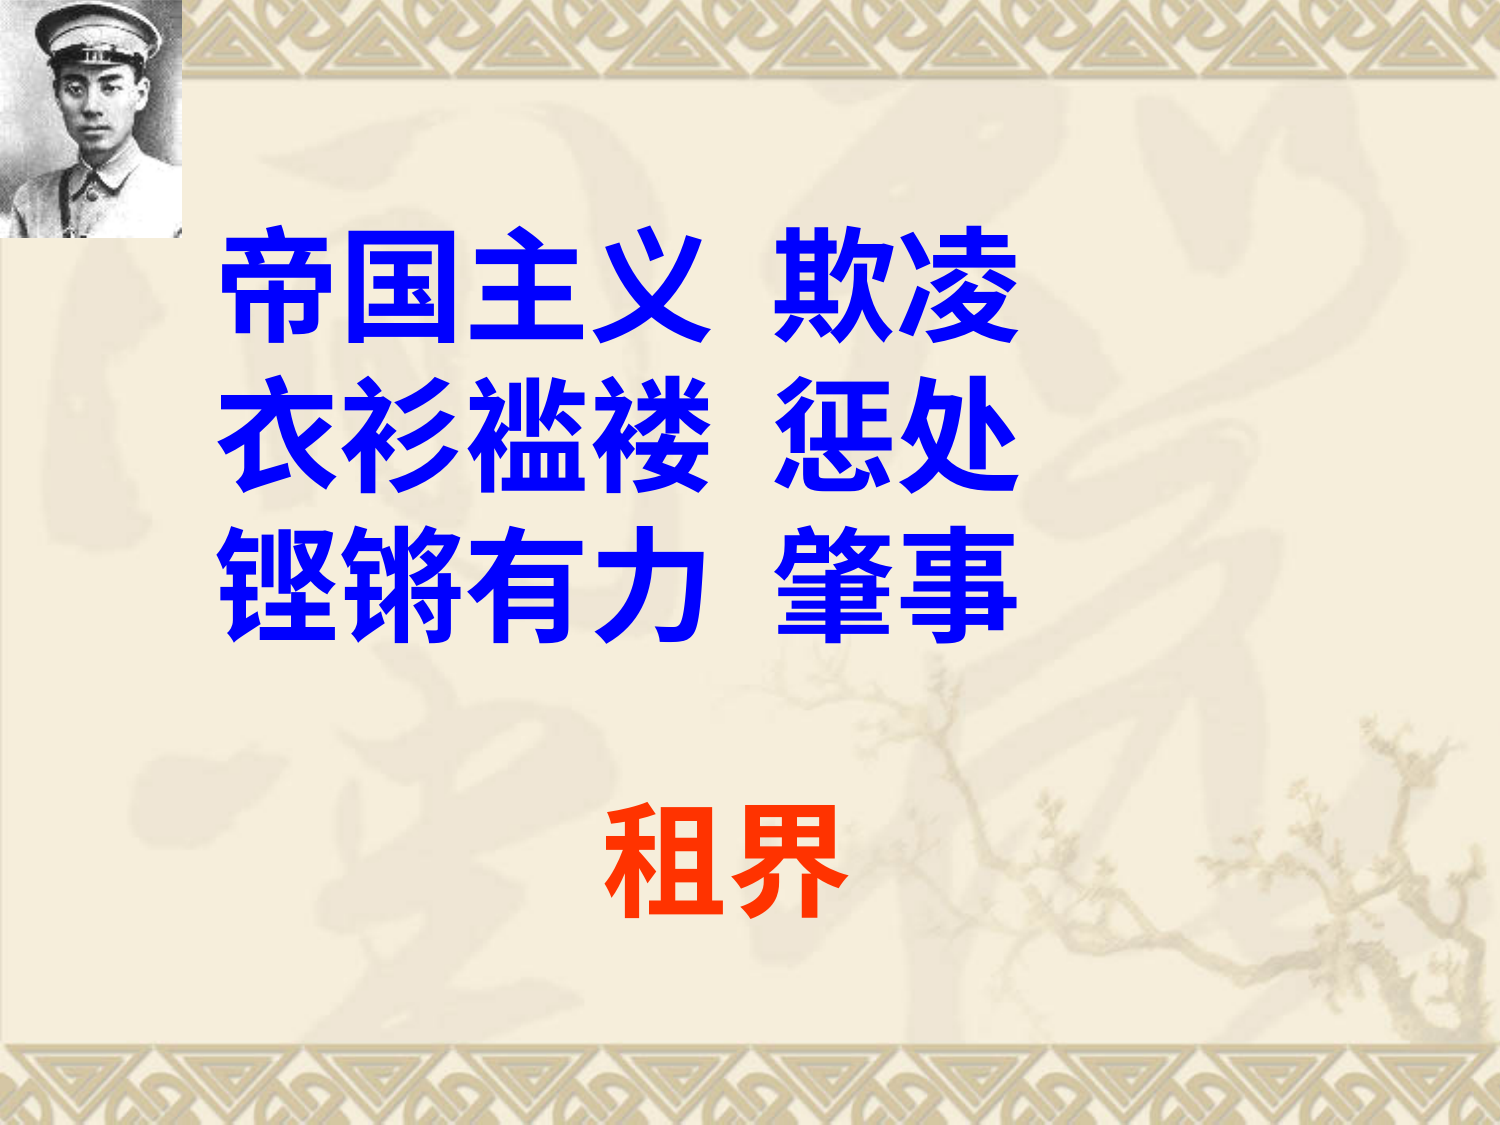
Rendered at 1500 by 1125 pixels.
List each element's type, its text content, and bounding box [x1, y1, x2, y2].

picture [0, 0, 1500, 1125]
text_box 帝国主义 欺凌 衣衫褴褛 惩处 铿锵有力 肇事 [199, 199, 1400, 815]
text_box 租界 [587, 774, 868, 1090]
